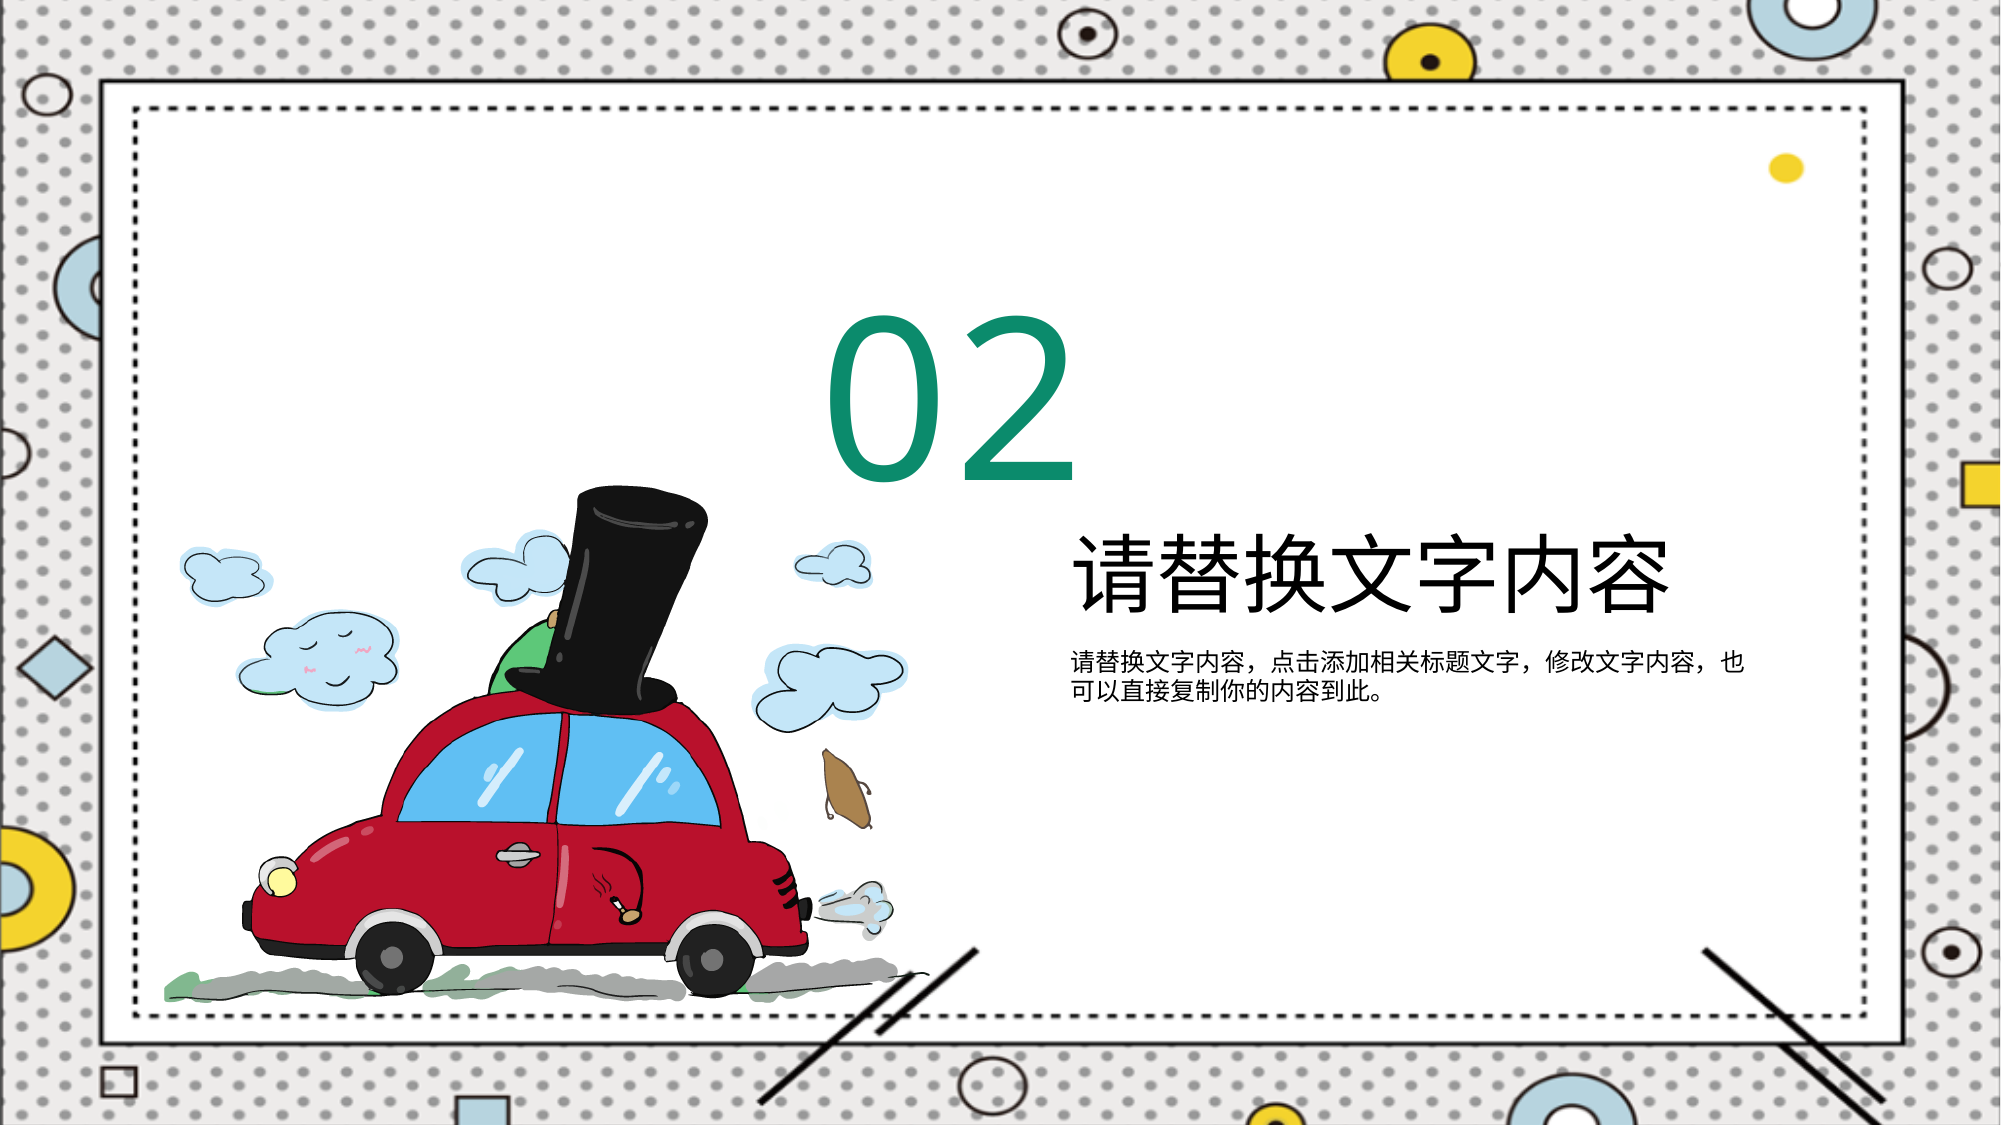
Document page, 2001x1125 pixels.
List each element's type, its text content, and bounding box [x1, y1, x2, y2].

text_box 请替换文字内容 [1070, 520, 1687, 624]
text_box 02 [781, 246, 1123, 533]
text_box 请替换文字内容，点击添加相关标题文字，修改文字内容，也可以直接复制你的内容到此。 [1070, 646, 1757, 706]
picture [0, 0, 2001, 1125]
